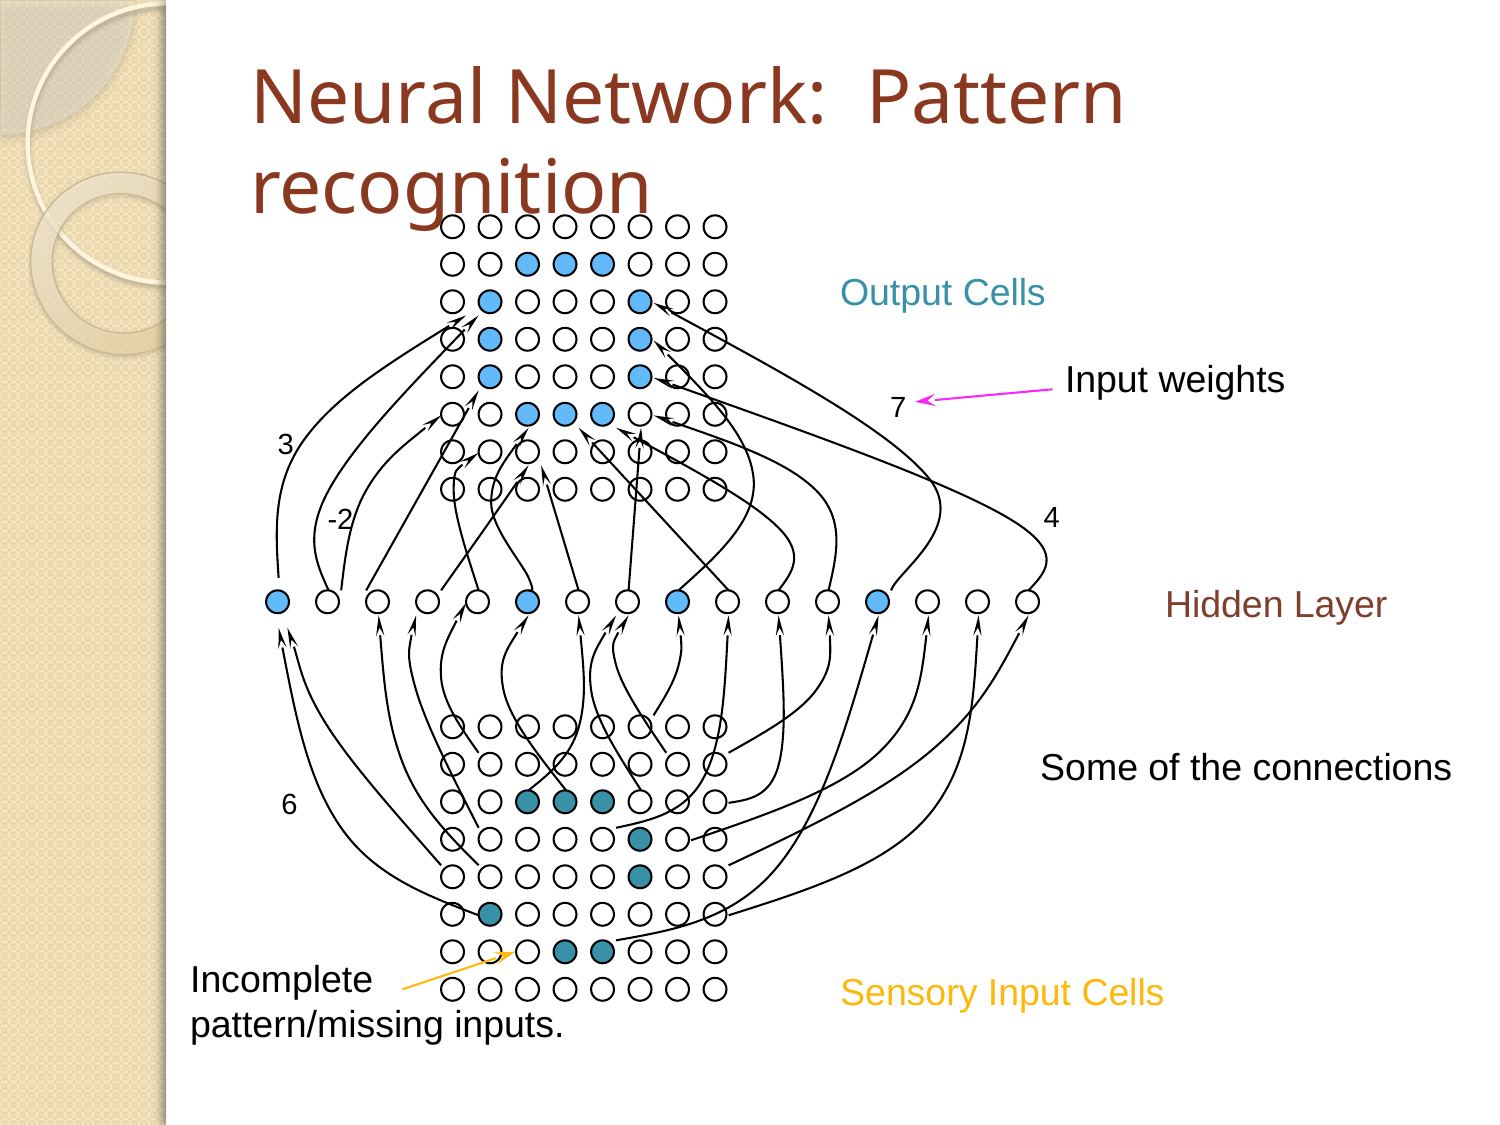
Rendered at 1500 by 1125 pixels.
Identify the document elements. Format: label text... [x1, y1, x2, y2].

text_box [666, 715, 675, 731]
text_box [341, 415, 442, 591]
text_box [705, 233, 725, 239]
text_box [578, 427, 636, 491]
text_box [528, 615, 585, 791]
text_box [822, 615, 931, 791]
text_box [478, 252, 502, 276]
text_box [909, 615, 982, 714]
text_box [591, 252, 614, 276]
text_box [516, 290, 539, 314]
text_box [457, 753, 464, 771]
text_box [466, 590, 489, 614]
text_box [655, 615, 685, 712]
text_box [478, 752, 502, 776]
text_box Sensory Input Cells [825, 960, 1181, 1021]
text_box [653, 415, 661, 423]
text_box [453, 452, 479, 553]
text_box [628, 252, 652, 276]
text_box [441, 477, 454, 501]
text_box [478, 402, 502, 426]
text_box [516, 402, 539, 426]
text_box [276, 315, 467, 578]
text_box [444, 329, 462, 348]
text_box [529, 440, 539, 464]
text_box [703, 940, 727, 964]
text_box [287, 627, 442, 866]
text_box [553, 902, 577, 926]
text_box 7 [874, 380, 922, 431]
text_box [478, 440, 502, 464]
text_box [529, 478, 539, 501]
text_box [516, 827, 539, 851]
text_box [553, 827, 577, 851]
text_box [766, 590, 789, 614]
text_box [480, 233, 500, 239]
text_box [718, 717, 727, 738]
text_box [541, 465, 579, 591]
text_box [707, 752, 727, 776]
text_box [591, 977, 614, 1001]
text_box [628, 427, 644, 591]
text_box [561, 753, 577, 776]
text_box [616, 427, 637, 447]
text_box [591, 752, 614, 776]
text_box 4 [1028, 490, 1075, 541]
text_box Some of the connections [1025, 735, 1468, 796]
text_box [746, 448, 837, 591]
text_box [553, 365, 577, 389]
text_box [628, 940, 652, 964]
text_box [636, 493, 644, 501]
text_box [628, 865, 652, 889]
text_box [591, 716, 608, 739]
text_box [628, 827, 652, 851]
text_box [553, 402, 577, 426]
text_box [671, 799, 689, 814]
text_box [516, 790, 539, 814]
text_box [516, 365, 539, 389]
text_box [501, 615, 550, 755]
text_box [491, 427, 529, 515]
text_box [593, 233, 613, 239]
text_box Incomplete pattern/missing inputs. [175, 947, 580, 1053]
text_box [376, 615, 479, 866]
text_box Hidden Layer [1150, 572, 1403, 633]
text_box [653, 302, 941, 591]
text_box [516, 752, 537, 776]
text_box [478, 902, 502, 926]
text_box [478, 790, 502, 814]
text_box [553, 440, 577, 464]
text_box [703, 368, 722, 389]
text_box [366, 590, 389, 614]
text_box [407, 615, 479, 828]
text_box [932, 481, 1047, 591]
text_box [591, 477, 614, 501]
text_box [707, 327, 727, 341]
text_box [441, 402, 464, 426]
text_box [637, 477, 652, 500]
text_box [478, 327, 502, 351]
text_box [591, 865, 614, 889]
text_box [628, 484, 636, 500]
text_box [442, 940, 463, 947]
text_box [666, 977, 689, 1001]
text_box [640, 442, 667, 479]
text_box [449, 790, 464, 812]
text_box [666, 328, 688, 351]
text_box [478, 290, 502, 314]
text_box [591, 445, 609, 464]
text_box [703, 290, 727, 314]
text_box [478, 827, 502, 851]
text_box [589, 615, 642, 791]
text_box [639, 453, 648, 464]
text_box [628, 290, 652, 314]
text_box [628, 444, 639, 463]
text_box [636, 752, 651, 776]
text_box 6 [266, 777, 313, 828]
text_box [553, 790, 577, 814]
title Neural Network: Pattern recognition [235, 45, 1466, 233]
text_box [628, 365, 652, 389]
text_box [716, 590, 740, 614]
text_box [729, 505, 795, 591]
text_box [728, 724, 749, 753]
text_box [517, 940, 538, 947]
text_box [441, 758, 451, 776]
text_box [616, 615, 879, 941]
text_box [703, 790, 727, 814]
text_box [630, 478, 637, 488]
text_box [516, 723, 526, 739]
text_box [691, 818, 714, 841]
text_box [442, 440, 464, 464]
text_box [478, 865, 502, 889]
text_box [666, 940, 689, 964]
text_box [440, 602, 479, 753]
text_box [441, 440, 450, 455]
text_box [553, 252, 577, 276]
text_box [441, 831, 460, 851]
text_box [366, 390, 479, 591]
text_box [479, 477, 495, 501]
text_box [441, 904, 464, 926]
text_box [516, 865, 539, 889]
text_box Input weights [1049, 347, 1301, 408]
text_box [628, 327, 652, 351]
text_box [516, 327, 539, 351]
text_box [703, 252, 727, 276]
text_box [616, 615, 732, 828]
text_box [668, 233, 688, 239]
text_box [591, 365, 614, 389]
text_box [518, 233, 538, 239]
text_box [316, 590, 339, 614]
text_box [628, 402, 652, 426]
text_box [783, 615, 834, 720]
text_box [566, 590, 590, 614]
text_box [728, 615, 785, 803]
text_box [916, 590, 939, 614]
text_box [710, 397, 769, 444]
text_box [666, 590, 689, 614]
text_box [553, 327, 577, 351]
text_box [478, 715, 502, 739]
text_box [705, 910, 727, 926]
text_box [441, 252, 464, 276]
text_box [616, 590, 639, 614]
text_box [554, 940, 576, 947]
text_box [591, 790, 614, 814]
text_box [266, 590, 290, 614]
text_box [591, 290, 614, 314]
text_box [803, 615, 1029, 830]
text_box [591, 402, 614, 426]
text_box [479, 940, 501, 947]
text_box [591, 902, 614, 926]
text_box [493, 951, 516, 965]
text_box [591, 327, 614, 351]
text_box [278, 627, 479, 916]
text_box [653, 340, 754, 591]
text_box [516, 590, 539, 614]
text_box [591, 940, 614, 964]
text_box [440, 465, 529, 591]
text_box [553, 477, 577, 501]
text_box Output Cells [824, 260, 1062, 321]
text_box [441, 290, 464, 314]
text_box [915, 393, 937, 407]
text_box [630, 233, 650, 239]
text_box [446, 865, 464, 887]
text_box [703, 977, 727, 1001]
text_box [628, 902, 645, 921]
text_box [666, 252, 689, 276]
text_box [816, 590, 839, 614]
text_box [555, 233, 575, 239]
text_box 3 [262, 417, 309, 468]
text_box [551, 762, 567, 791]
text_box [516, 902, 539, 926]
text_box [447, 715, 463, 739]
text_box [866, 590, 890, 614]
text_box [443, 365, 464, 389]
text_box [553, 290, 577, 314]
text_box [612, 615, 667, 753]
text_box [516, 252, 539, 276]
text_box [314, 315, 479, 591]
text_box [478, 365, 502, 389]
text_box [467, 539, 479, 591]
text_box [443, 233, 463, 239]
text_box [666, 827, 689, 851]
text_box [631, 715, 651, 739]
text_box [553, 865, 577, 889]
text_box [494, 467, 533, 591]
text_box [416, 590, 440, 614]
text_box [728, 712, 971, 916]
text_box [1016, 590, 1040, 614]
text_box [666, 290, 689, 314]
text_box [628, 977, 652, 1001]
text_box [594, 440, 614, 461]
text_box [966, 590, 989, 614]
text_box [591, 827, 614, 851]
text_box [666, 865, 676, 877]
